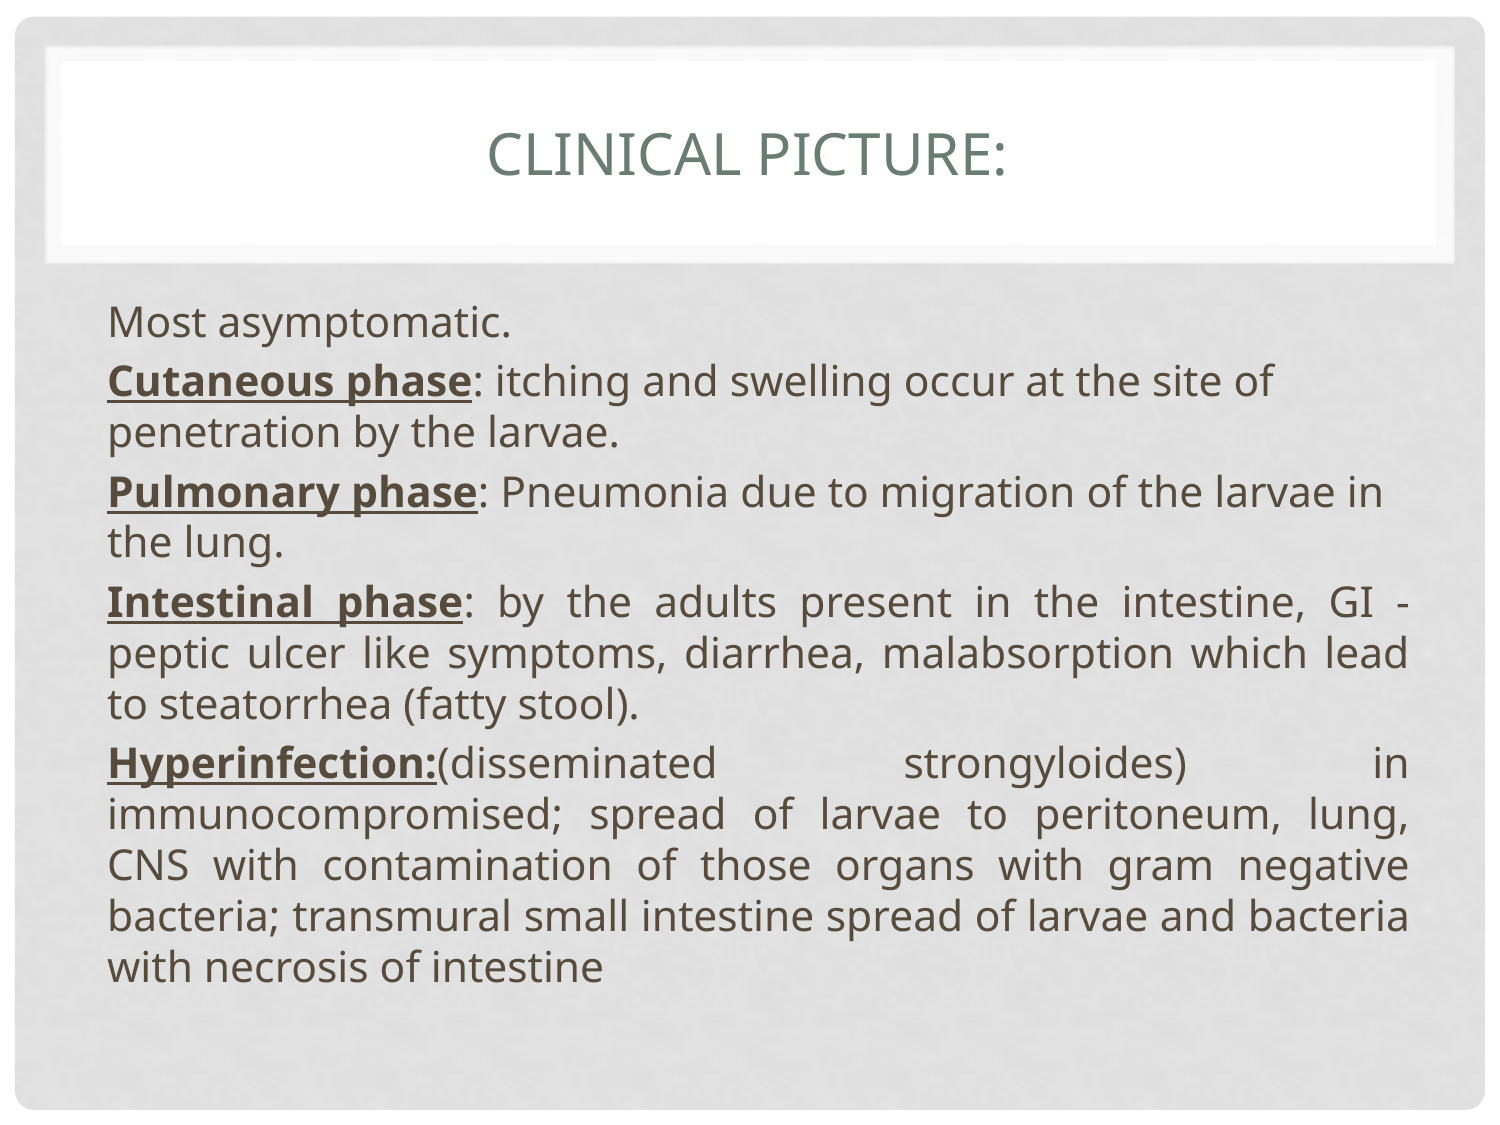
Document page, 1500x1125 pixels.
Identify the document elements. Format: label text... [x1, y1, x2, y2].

list Most asymptomatic. Cutaneous phase: itching and swelling occur at the site of penetration by the larvae. Pulmonary phase: Pneumonia due to migration of the larvae in the lung. Intestinal phase: by the adults present in the intestine, GI - peptic ulcer like symptoms, diarrhea, malabsorption which lead to steatorrhea (fatty stool). Hyperinfection:(disseminated strongyloides) in immunocompromised; spread of larvae to peritoneum, lung, CNS with contamination of those organs with gram negative bacteria; transmural small intestine spread of larvae and bacteria with necrosis of intestine [75, 287, 1425, 1005]
title Clinical picture: [69, 66, 1425, 238]
